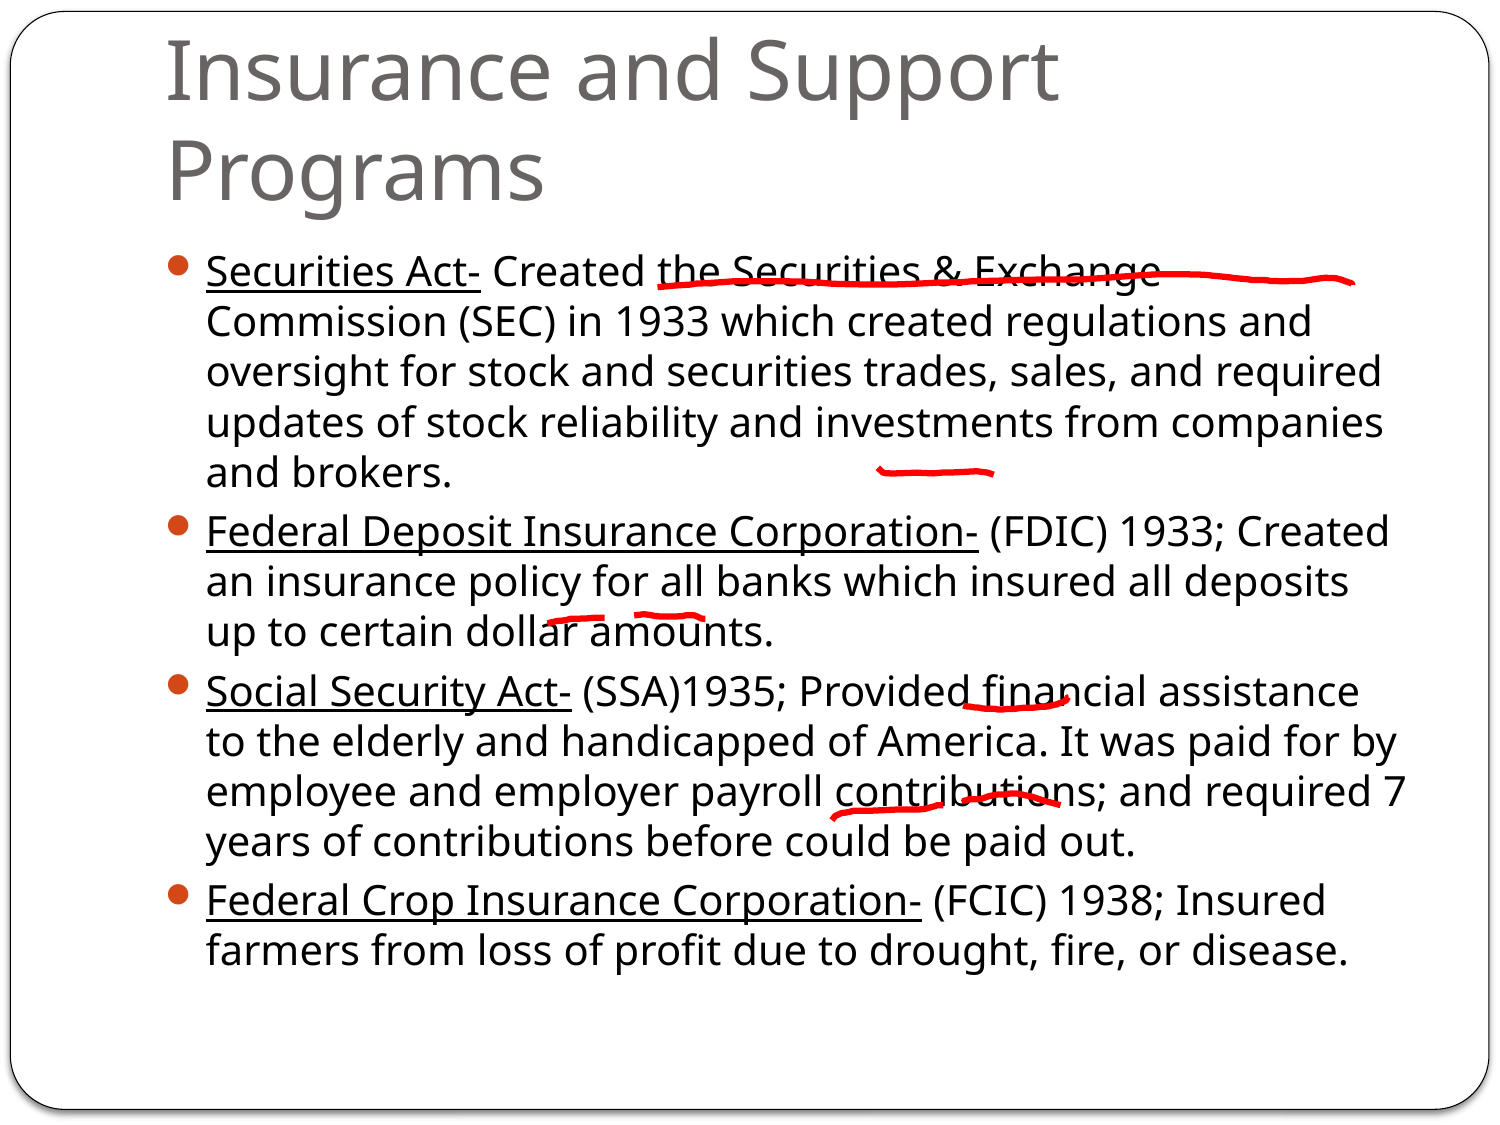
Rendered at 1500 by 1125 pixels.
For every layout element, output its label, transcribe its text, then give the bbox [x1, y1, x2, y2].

text_box [657, 274, 1353, 288]
text_box [831, 805, 944, 821]
text_box [547, 617, 605, 624]
text_box [964, 793, 1061, 806]
text_box [963, 697, 1069, 710]
list Securities Act- Created the Securities & Exchange Commission (SEC) in 1933 which created regulations and oversight for stock and securities trades, sales, and required updates of stock reliability and investments from companies and brokers. Federal Deposit Insurance Corporation- (FDIC) 1933; Created an insurance policy for all banks which insured all deposits up to certain dollar amounts. Social Security Act- (SSA)1935; Provided financial assistance to the elderly and handicapped of America. It was paid for by employee and employer payroll contributions; and required 7 years of contributions before could be paid out. Federal Crop Insurance Corporation- (FCIC) 1938; Insured farmers from loss of profit due to drought, fire, or disease. [149, 237, 1426, 988]
text_box [634, 614, 706, 619]
text_box [877, 467, 994, 475]
title Insurance and Support Programs [149, 44, 1426, 233]
